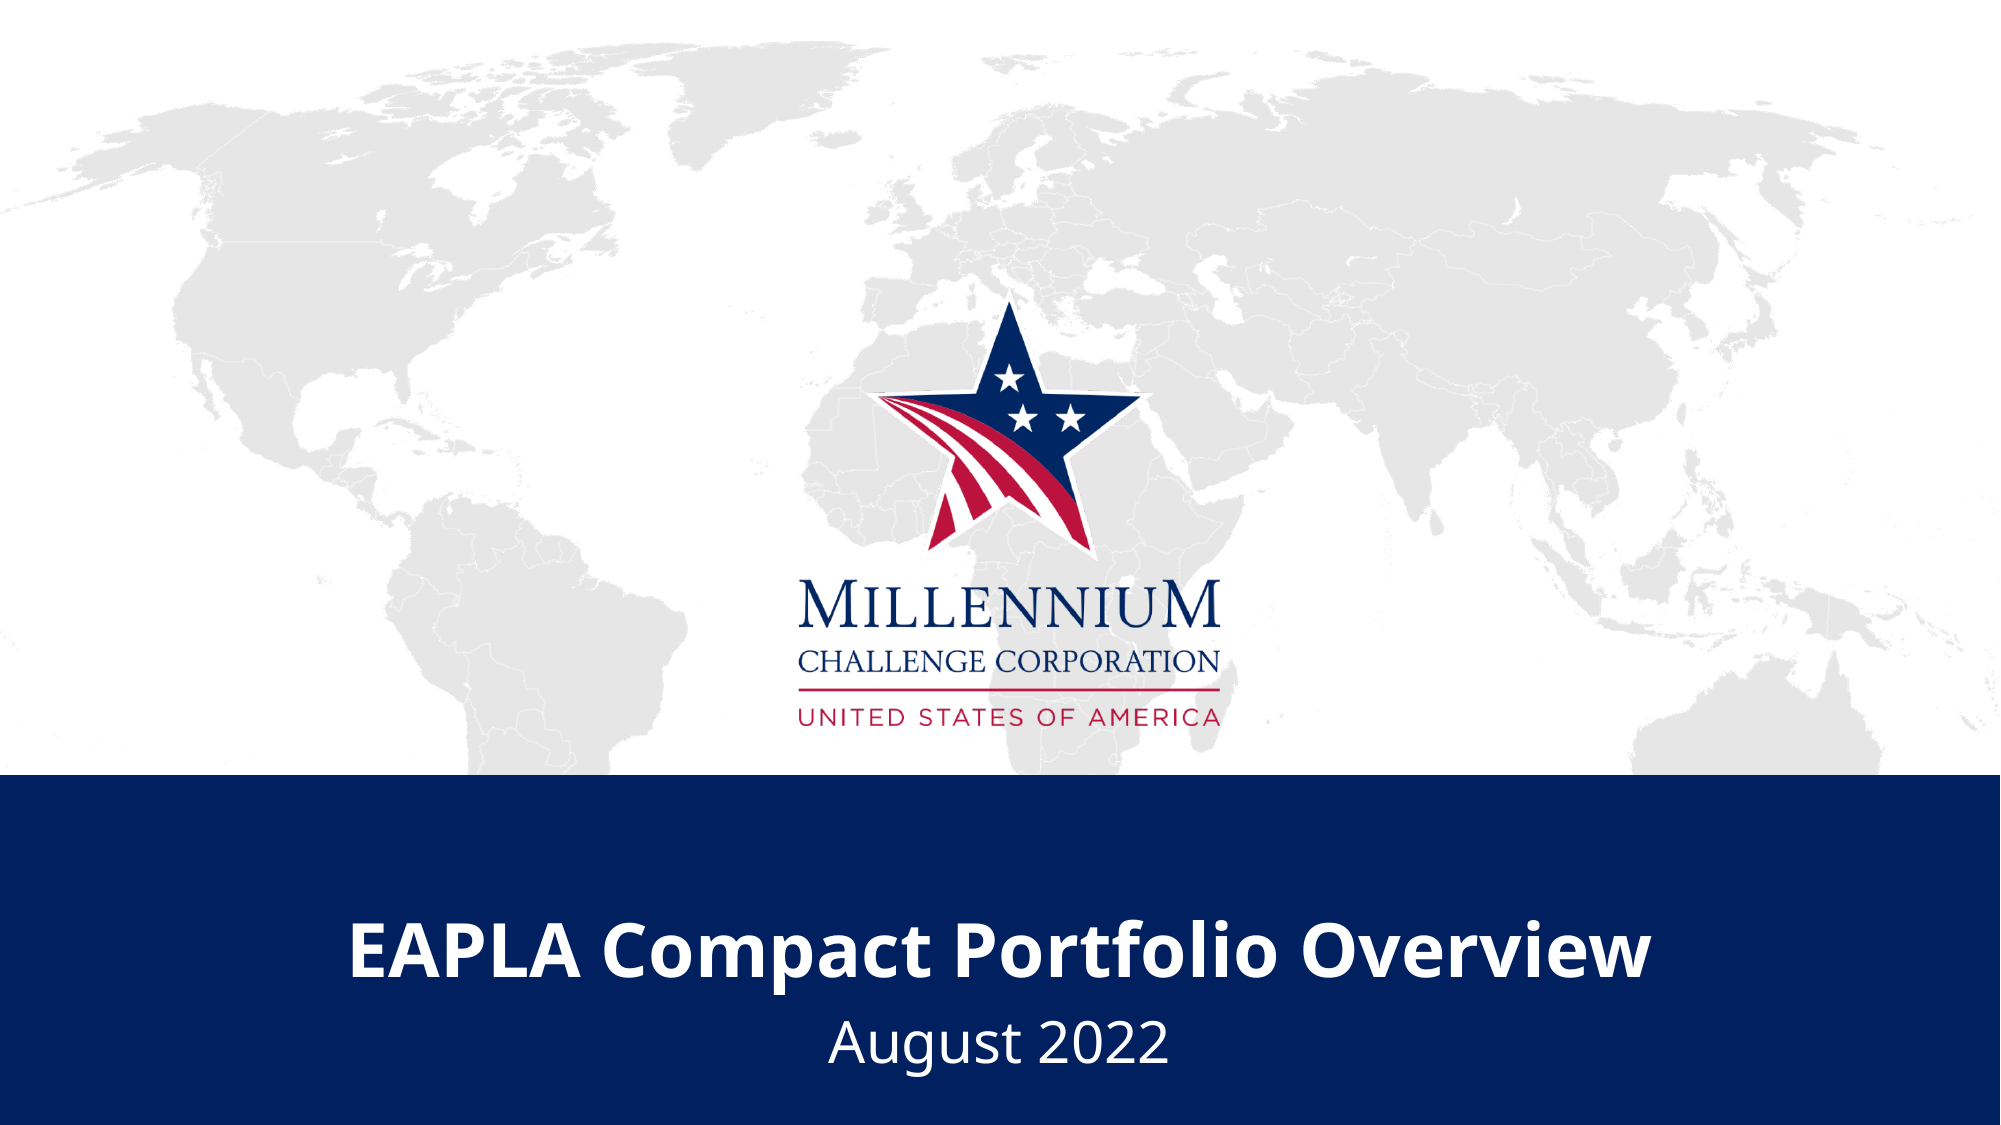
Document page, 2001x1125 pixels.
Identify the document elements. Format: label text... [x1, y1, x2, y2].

text_box August 2022 [249, 1005, 1750, 1085]
picture [0, 3, 2000, 965]
text_box [0, 1001, 2000, 1125]
text_box EAPLA Compact Portfolio Overview [0, 965, 2000, 1001]
